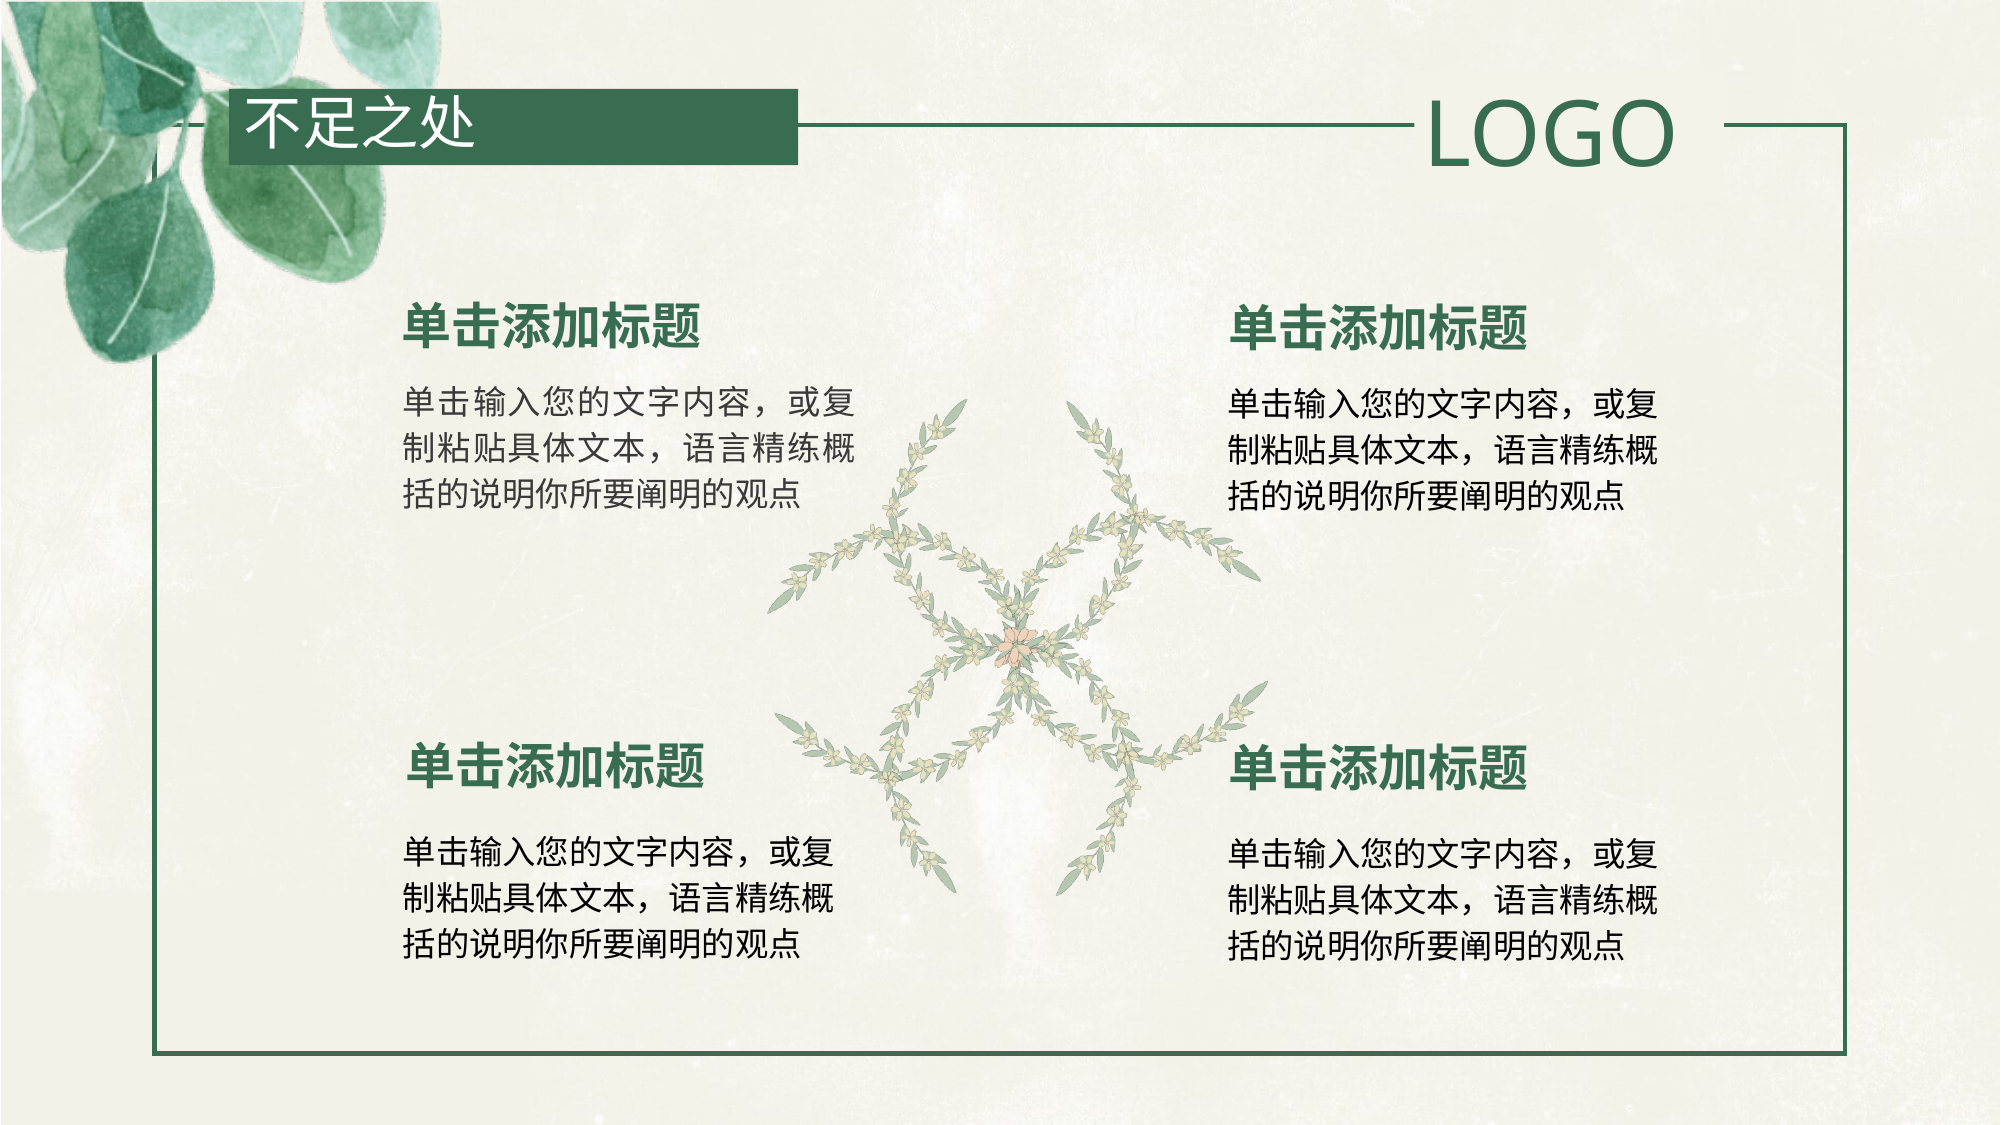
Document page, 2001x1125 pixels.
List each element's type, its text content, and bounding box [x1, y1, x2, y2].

text_box 单击输入您的文字内容，或复制粘贴具体文本，语言精练概括的说明你所要阐明的观点 [1227, 377, 1681, 515]
picture [1, 0, 2000, 1125]
text_box 单击输入您的文字内容，或复制粘贴具体文本，语言精练概括的说明你所要阐明的观点 [1227, 827, 1681, 965]
text_box 单击添加标题 [405, 734, 706, 795]
text_box 单击添加标题 [1263, 736, 1529, 797]
text_box 单击添加标题 [401, 294, 702, 355]
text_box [772, 402, 1263, 893]
text_box 单击输入您的文字内容，或复制粘贴具体文本，语言精练概括的说明你所要阐明的观点 [402, 375, 857, 514]
title 不足之处 [228, 88, 798, 164]
text_box 单击输入您的文字内容，或复制粘贴具体文本，语言精练概括的说明你所要阐明的观点 [402, 825, 857, 964]
text_box 单击添加标题 [1228, 296, 1529, 357]
